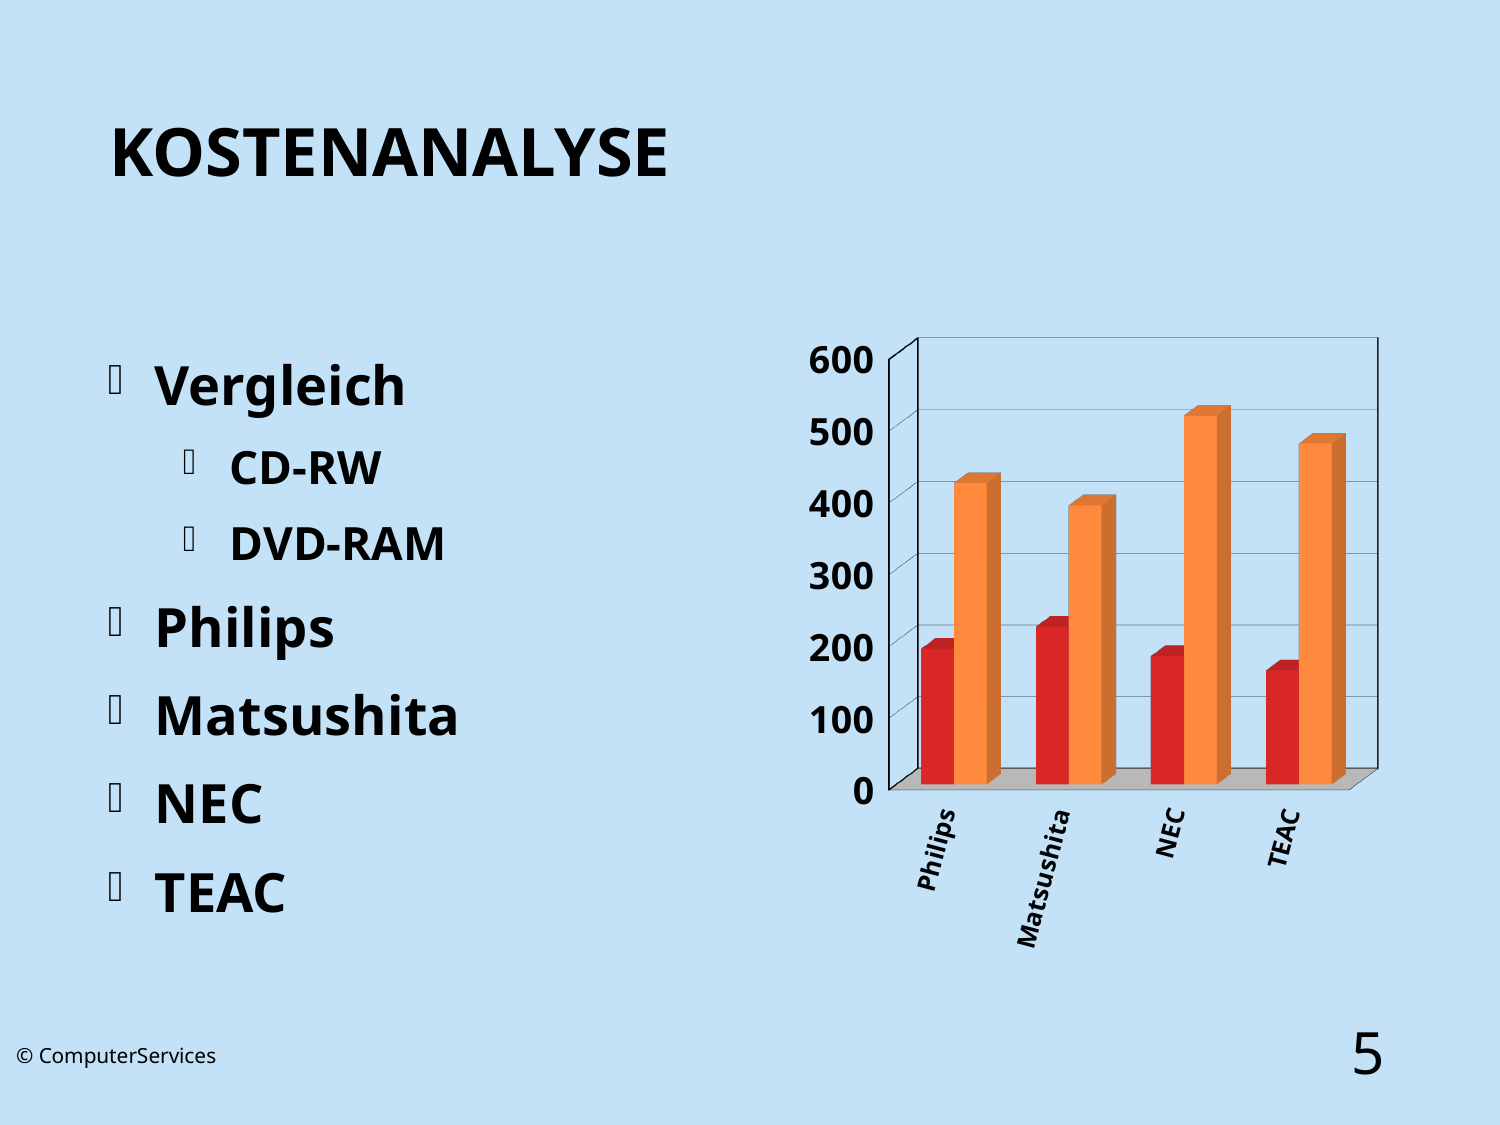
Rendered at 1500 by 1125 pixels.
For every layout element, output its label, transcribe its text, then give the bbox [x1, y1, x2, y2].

footer © ComputerServices [1, 1035, 955, 1125]
list Vergleich CD-RW DVD-RAM Philips Matsushita NEC TEAC [92, 287, 737, 988]
slide_number 5 [1074, 1024, 1400, 1103]
text_box [762, 324, 1388, 1000]
chart [769, 295, 1398, 980]
title Kostenanalyse [94, 50, 1407, 250]
